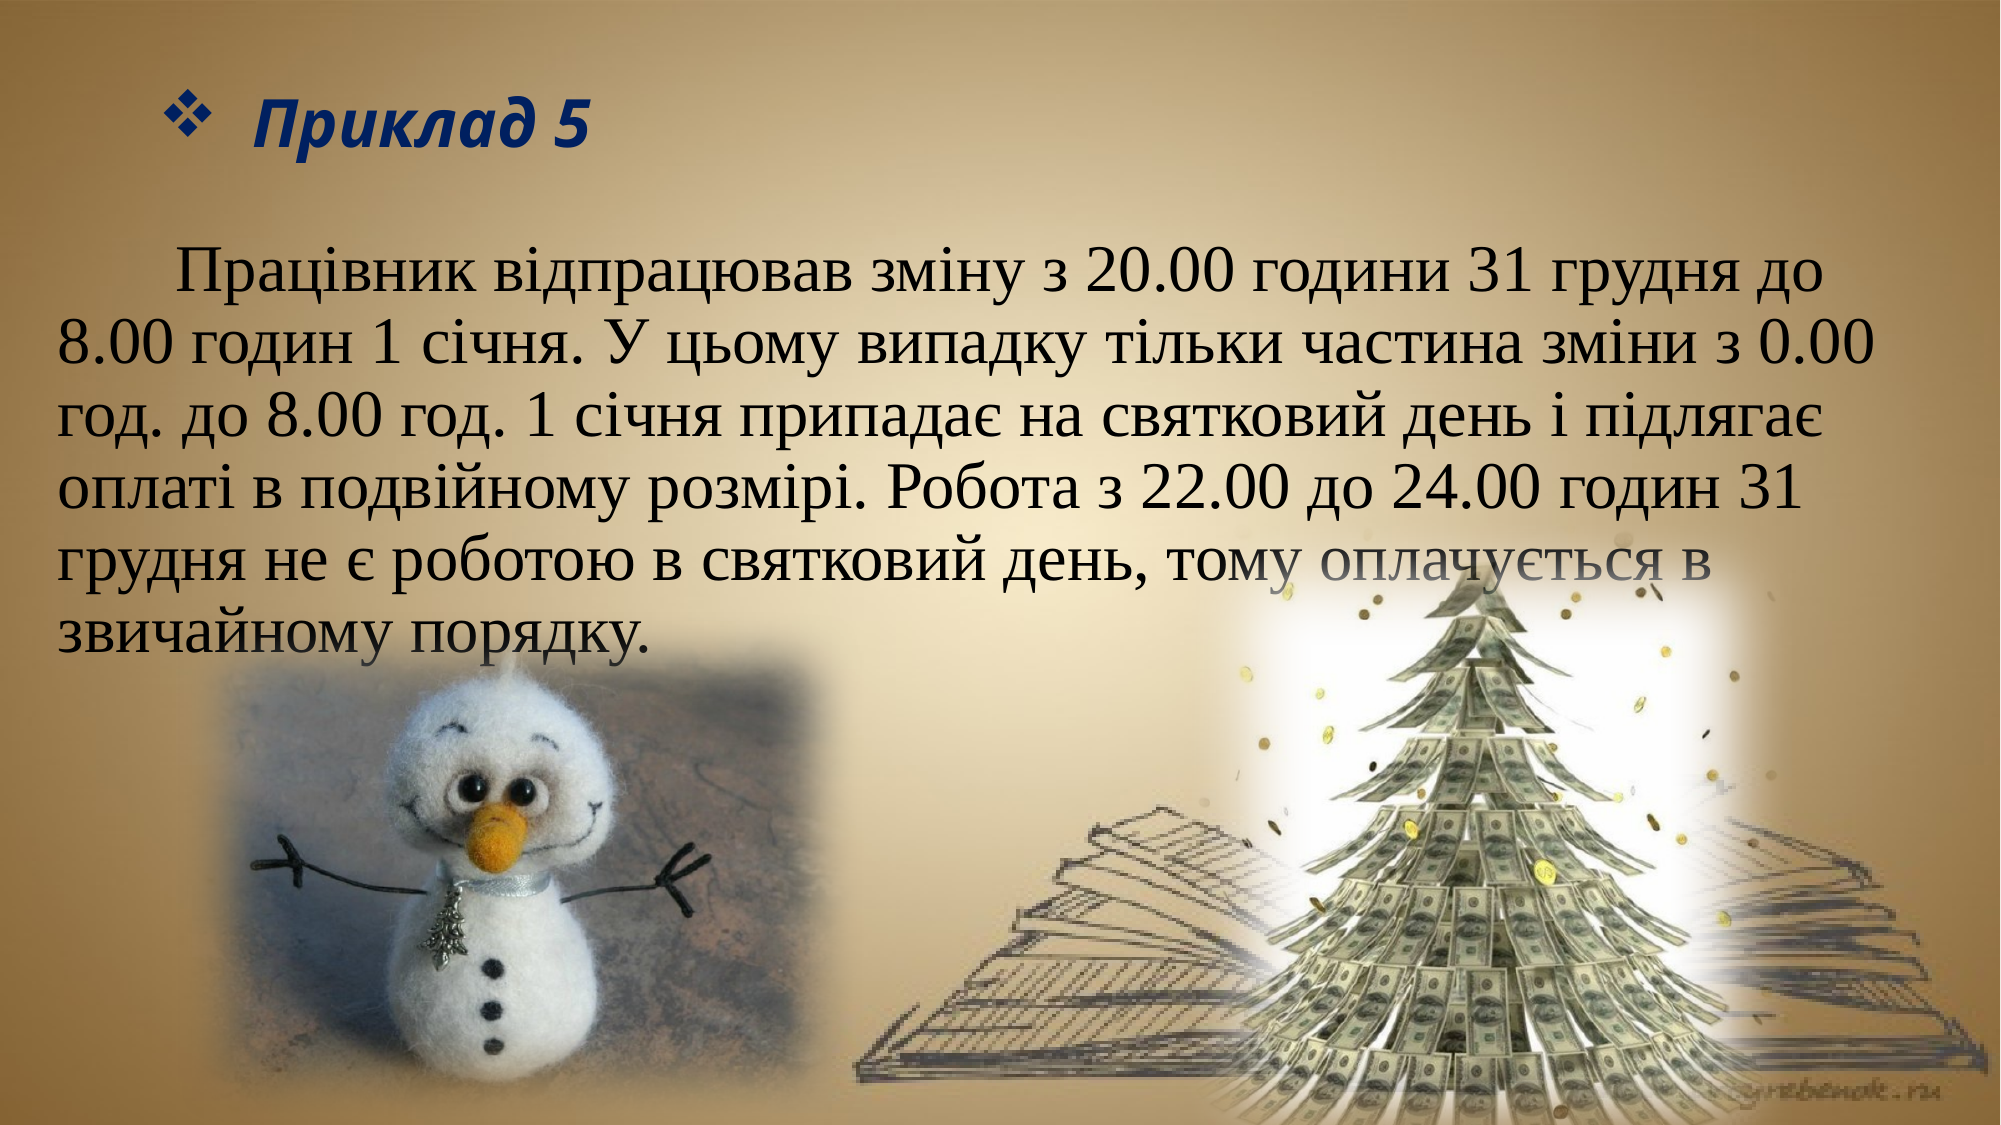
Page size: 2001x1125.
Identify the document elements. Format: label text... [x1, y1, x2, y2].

picture [0, 0, 2001, 1125]
title Приклад 5 [143, 78, 1869, 125]
list Працівник відпрацював зміну з 20.00 години 31 грудня до 8.00 годин 1 січня. У цьому випадку тільки частина зміни з 0.00 год. до 8.00 год. 1 січня припадає на святковий день і підлягає оплаті в подвійному розмірі. Робота з 22.00 до 24.00 годин 31 грудня не є роботою в святковий день, тому оплачується в звичайному порядку. [42, 125, 1969, 1104]
